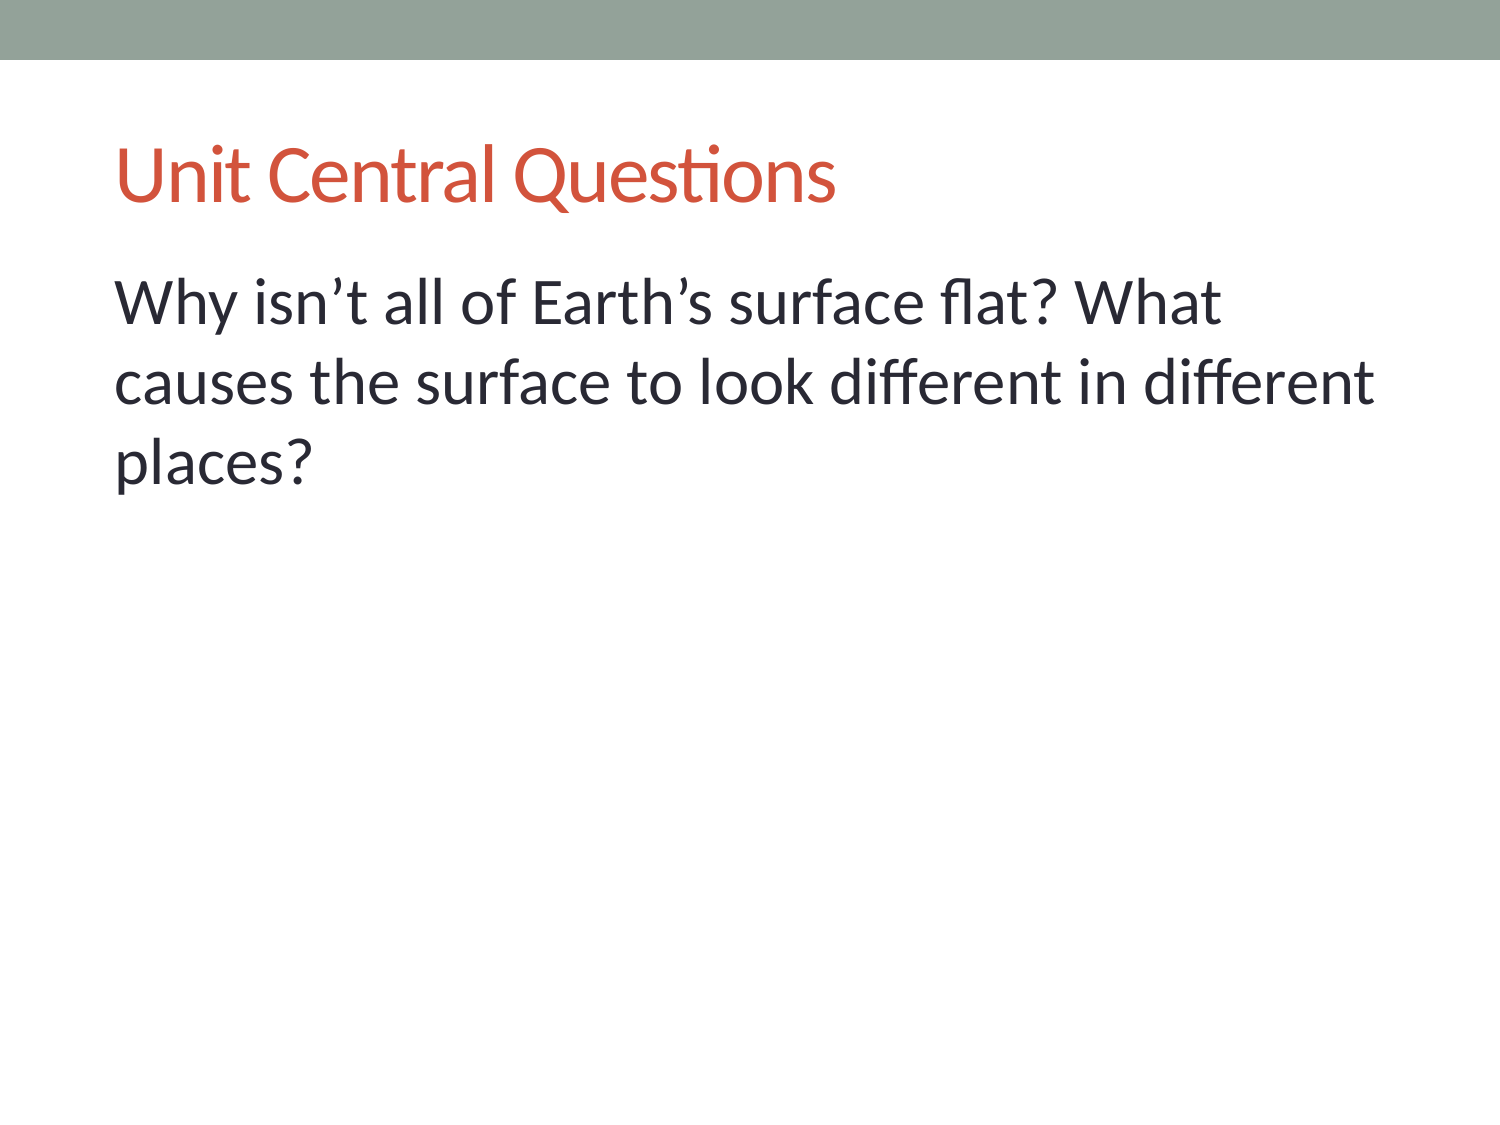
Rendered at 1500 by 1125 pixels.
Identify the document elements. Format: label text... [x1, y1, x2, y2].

list Why isn’t all of Earth’s surface flat? What causes the surface to look different in different places? [99, 249, 1425, 988]
title Unit Central Questions [99, 87, 1425, 249]
